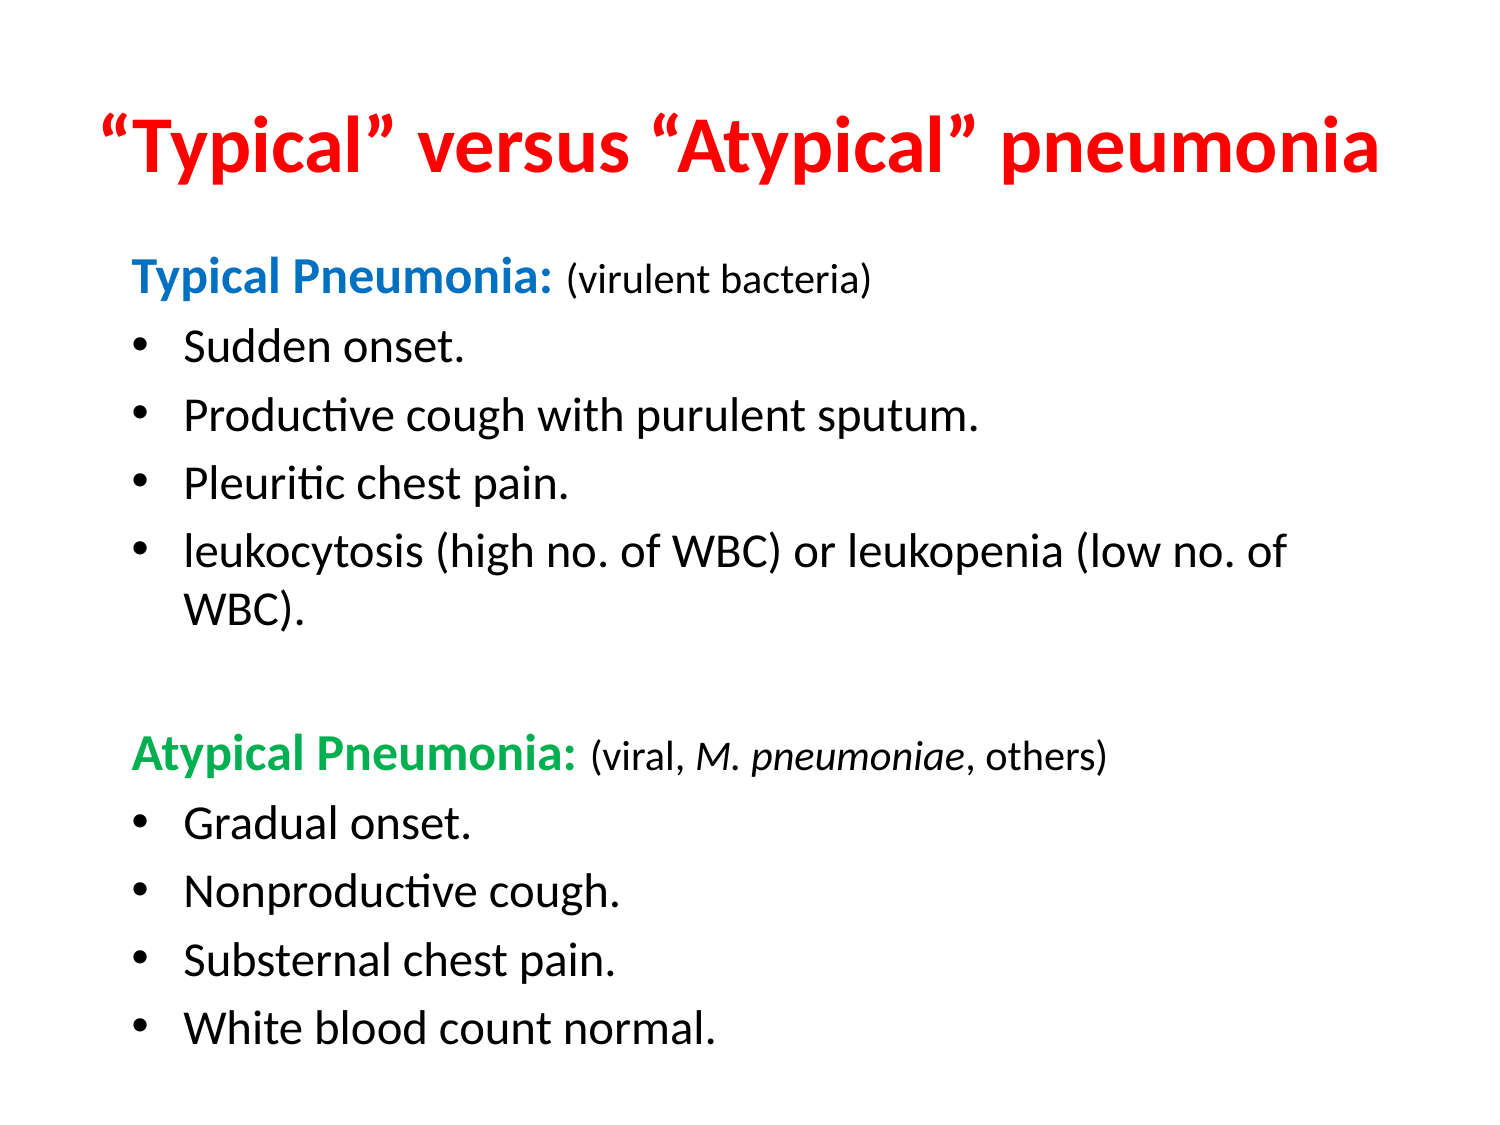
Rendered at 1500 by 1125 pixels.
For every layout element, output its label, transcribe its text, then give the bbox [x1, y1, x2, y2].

list Typical Pneumonia: (virulent bacteria) Sudden onset. Productive cough with purulent sputum. Pleuritic chest pain. leukocytosis (high no. of WBC) or leukopenia (low no. of WBC). Atypical Pneumonia: (viral, M. pneumoniae, others) Gradual onset. Nonproductive cough. Substernal chest pain. White blood count normal. [116, 234, 1406, 1067]
title “Typical” versus “Atypical” pneumonia [23, 46, 1457, 235]
